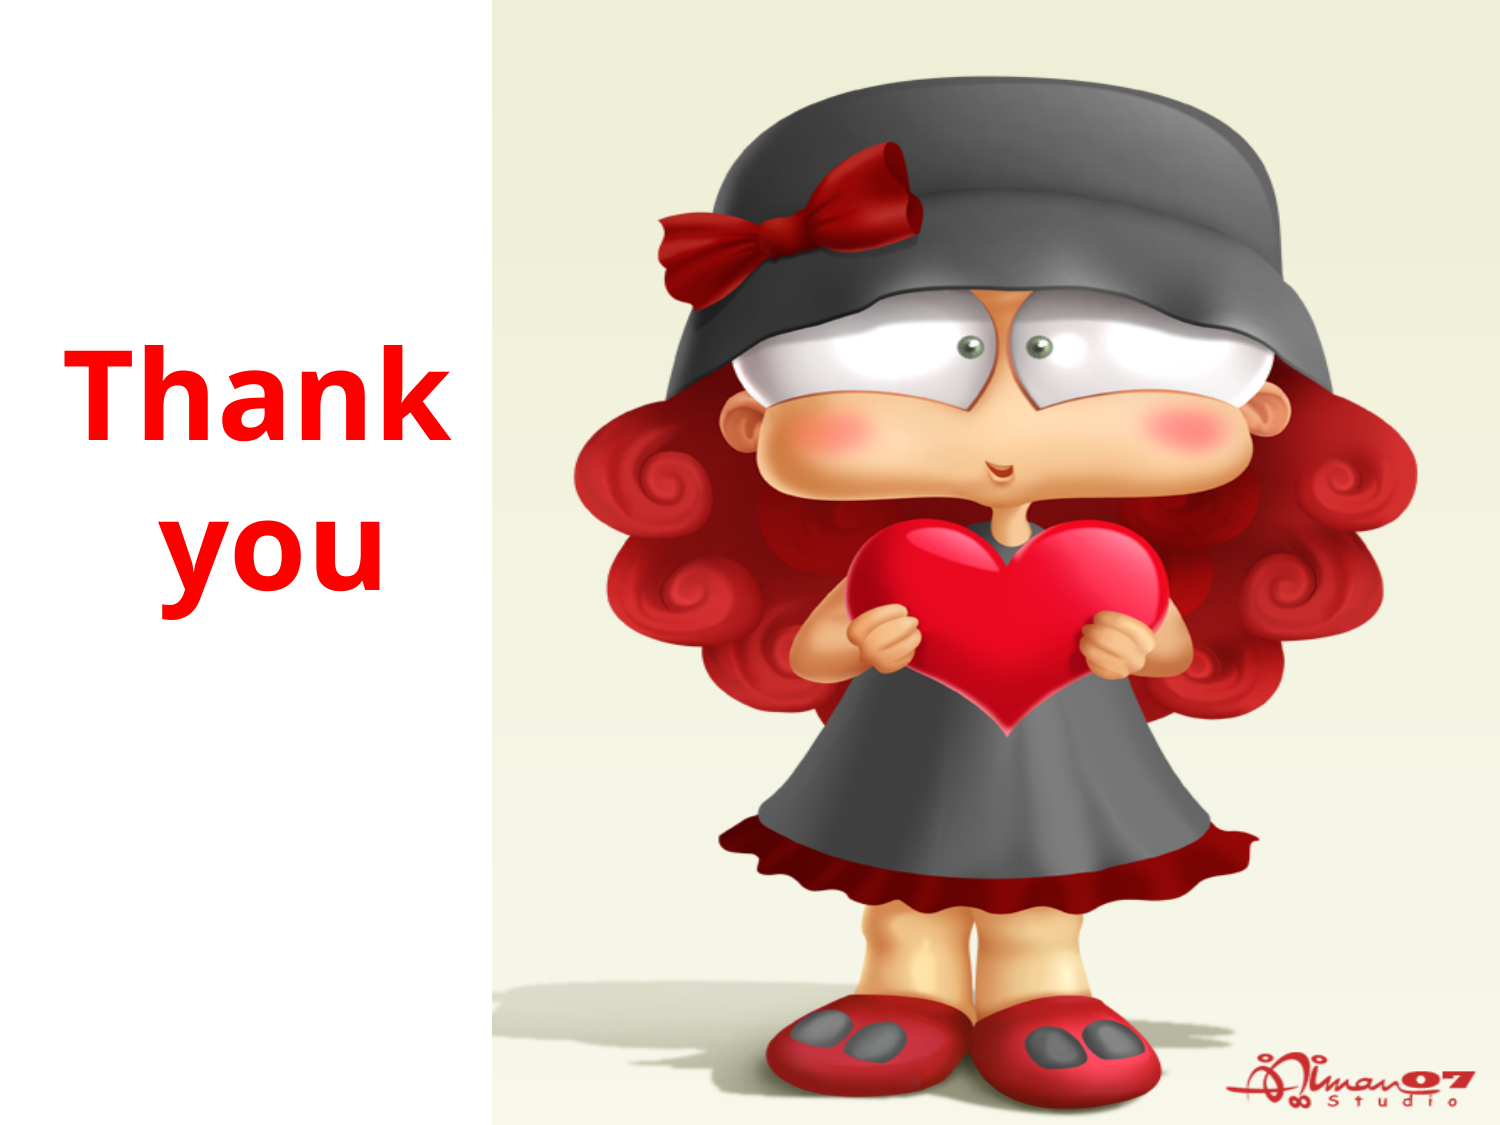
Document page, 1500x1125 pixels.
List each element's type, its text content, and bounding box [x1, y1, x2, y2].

picture [491, 0, 1500, 1125]
title Thank you [0, 187, 485, 1043]
